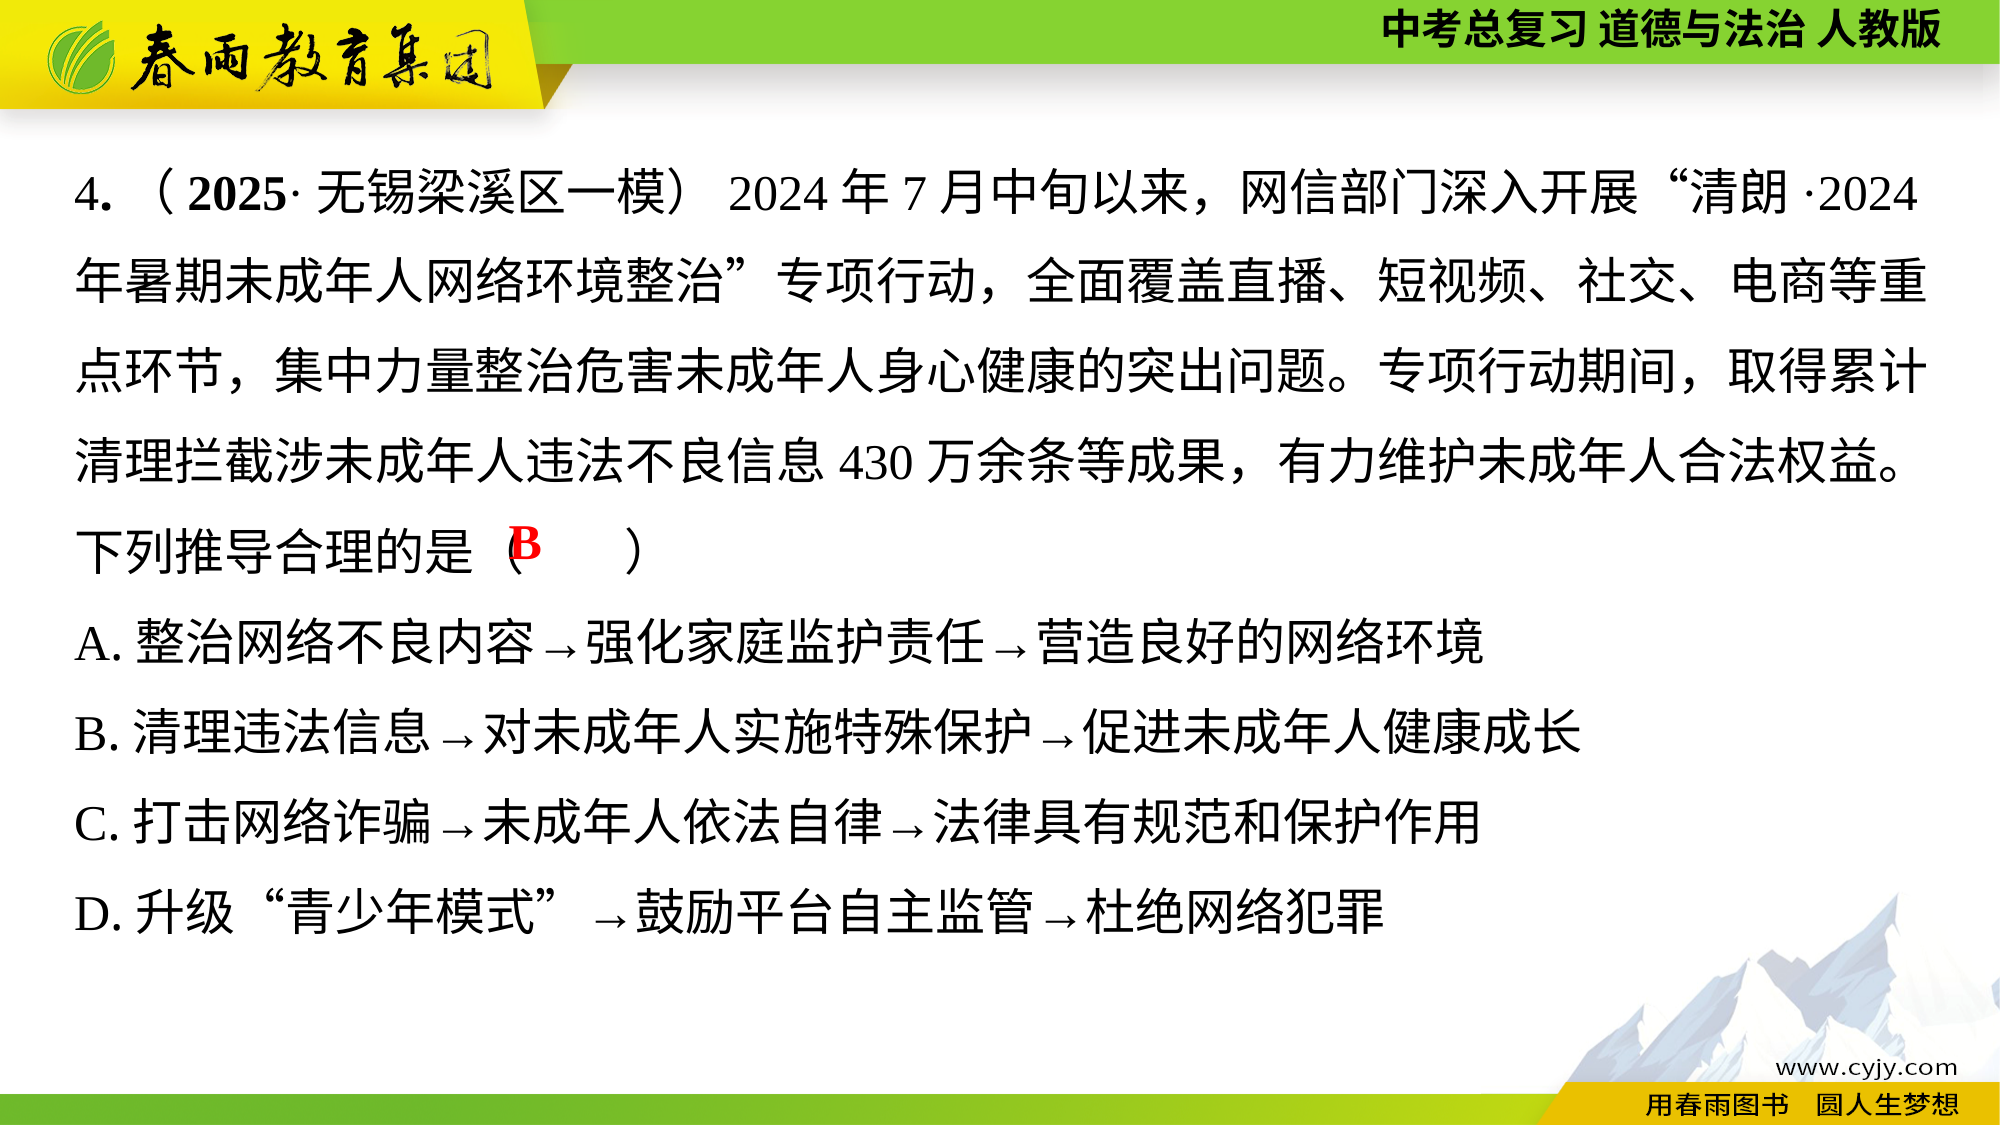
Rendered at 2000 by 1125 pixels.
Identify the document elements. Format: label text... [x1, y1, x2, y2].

picture [0, 0, 2000, 1125]
list 4.（2025·无锡梁溪区一模）2024年7月中旬以来，网信部门深入开展“清朗·2024年暑期未成年人网络环境整治”专项行动，全面覆盖直播、短视频、社交、电商等重点环节，集中力量整治危害未成年人身心健康的突出问题。专项行动期间，取得累计清理拦截涉未成年人违法不良信息430万余条等成果，有力维护未成年人合法权益。下列推导合理的是（ ） A.整治网络不良内容→强化家庭监护责任→营造良好的网络环境 B.清理违法信息→对未成年人实施特殊保护→促进未成年人健康成长 C.打击网络诈骗→未成年人依法自律→法律具有规范和保护作用 D.升级“青少年模式”→鼓励平台自主监管→杜绝网络犯罪 [59, 122, 1944, 944]
text_box B [493, 502, 557, 578]
